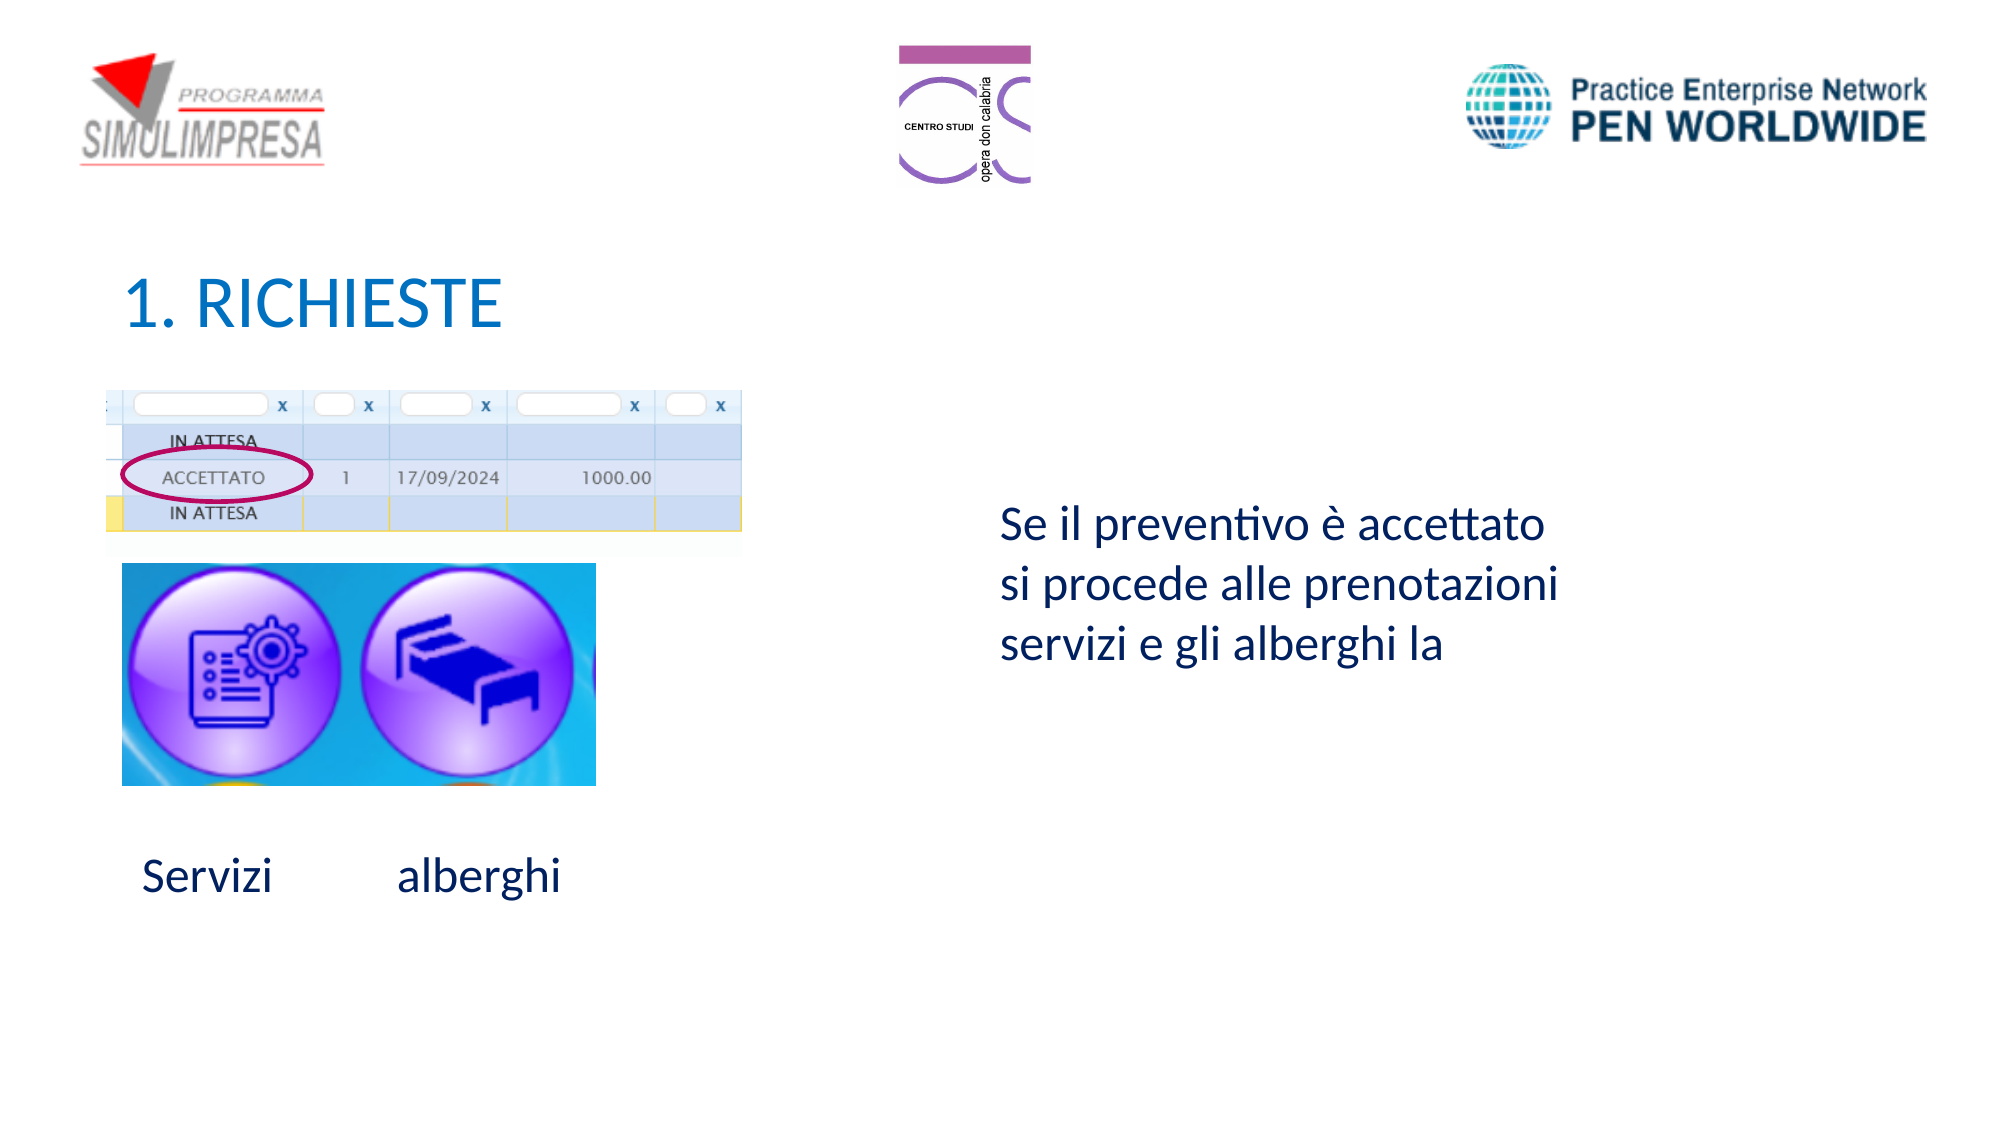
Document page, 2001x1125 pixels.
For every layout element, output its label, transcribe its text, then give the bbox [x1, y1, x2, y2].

text_box 1. RICHIESTE [106, 244, 1481, 350]
picture [76, 50, 336, 168]
text_box Servizi alberghi [127, 834, 596, 910]
picture [122, 563, 596, 786]
picture [896, 42, 1034, 188]
text_box Se il preventivo è accettato si procede alle prenotazioni servizi e gli alberghi la [999, 490, 1576, 671]
picture [106, 389, 742, 557]
picture [1466, 64, 1927, 149]
